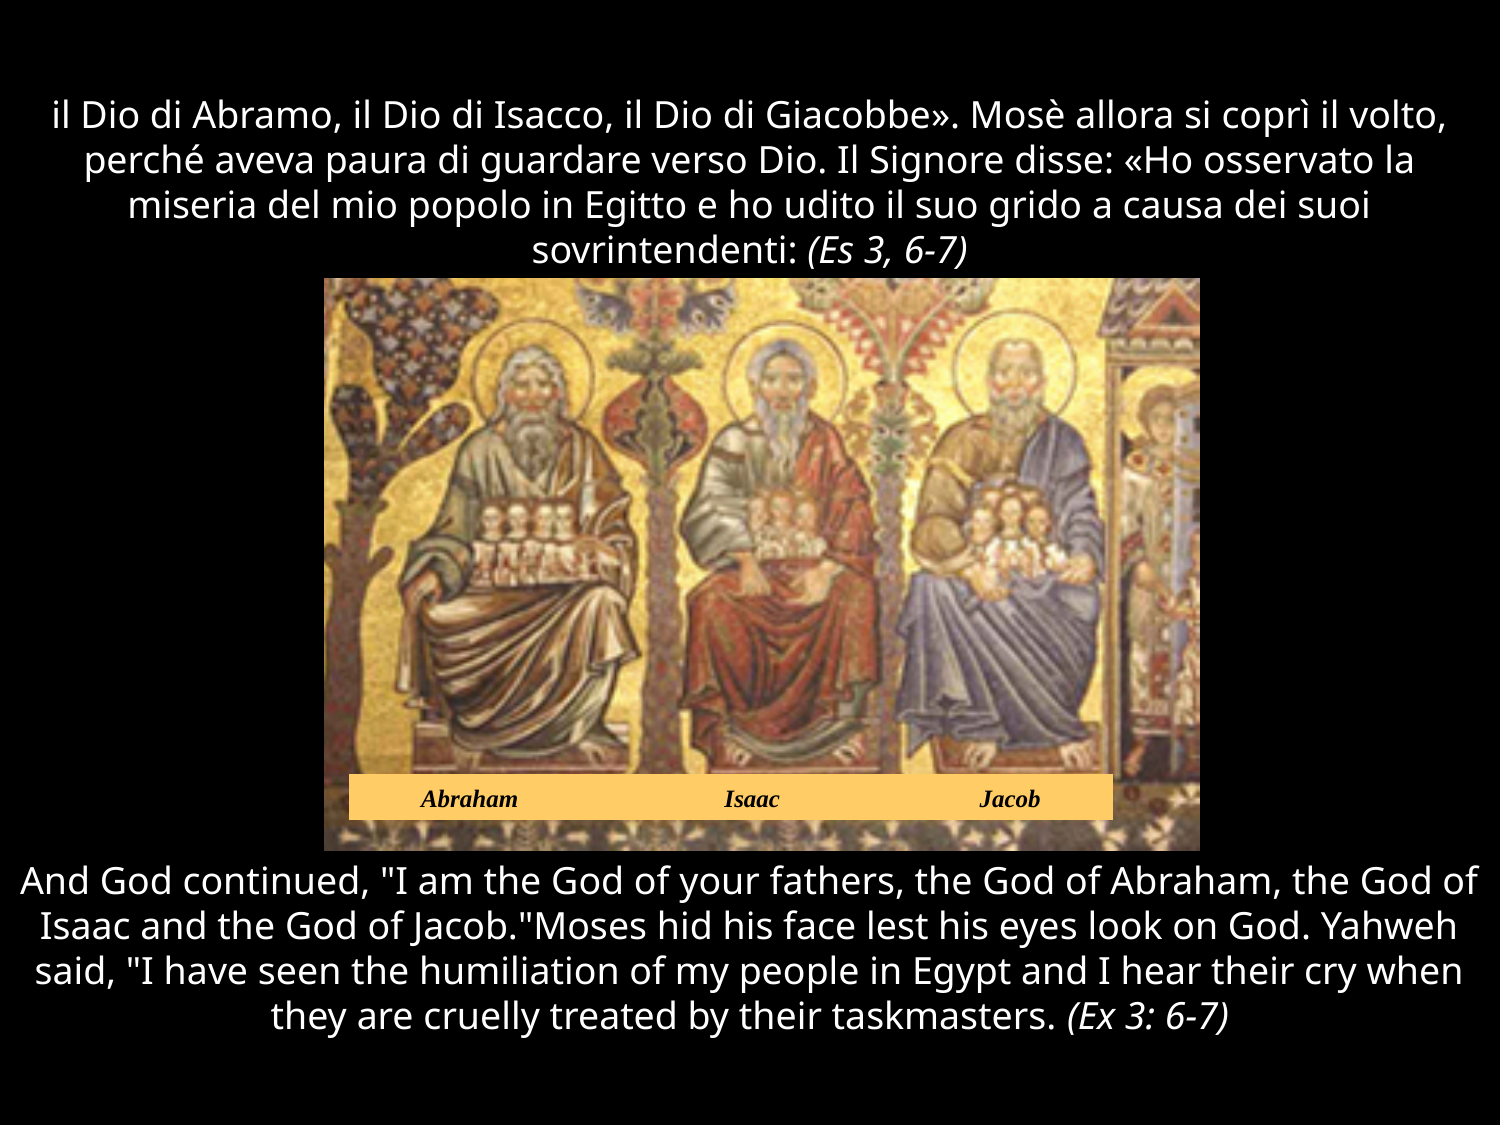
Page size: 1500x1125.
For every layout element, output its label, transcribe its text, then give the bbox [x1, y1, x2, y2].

picture [324, 278, 1200, 852]
text_box And God continued, "I am the God of your fathers, the God of Abraham, the God of Isaac and the God of Jacob."Moses hid his face lest his eyes look on God. Yahweh said, "I have seen the humiliation of my people in Egypt and I hear their cry when they are cruelly treated by their taskmasters. (Ex 3: 6-7) [0, 849, 1500, 1045]
title il Dio di Abramo, il Dio di Isacco, il Dio di Giacobbe». Mosè allora si coprì il volto, perché aveva paura di guardare verso Dio. Il Signore disse: «Ho osservato la miseria del mio popolo in Egitto e ho udito il suo grido a causa dei suoi sovrintendenti: (Es 3, 6-7) [0, 87, 1500, 275]
